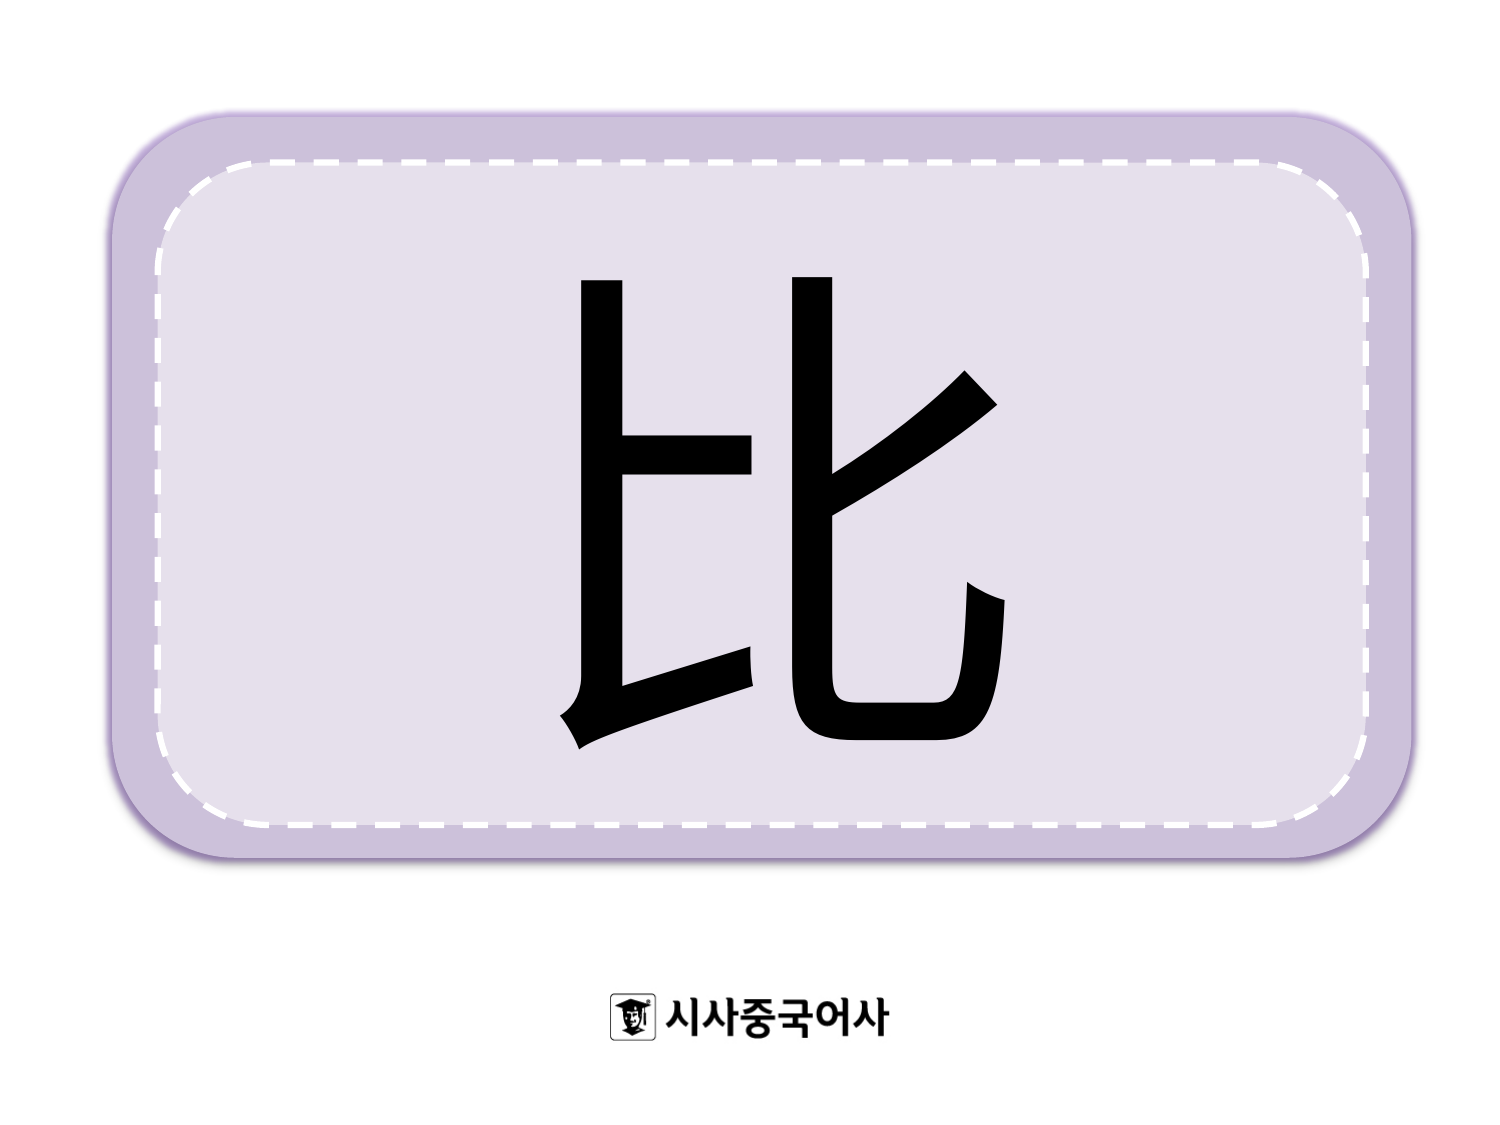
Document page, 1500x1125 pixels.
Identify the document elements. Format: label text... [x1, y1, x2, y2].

text_box 比 [171, 172, 1380, 836]
picture [602, 987, 898, 1047]
text_box [162, 160, 1371, 824]
